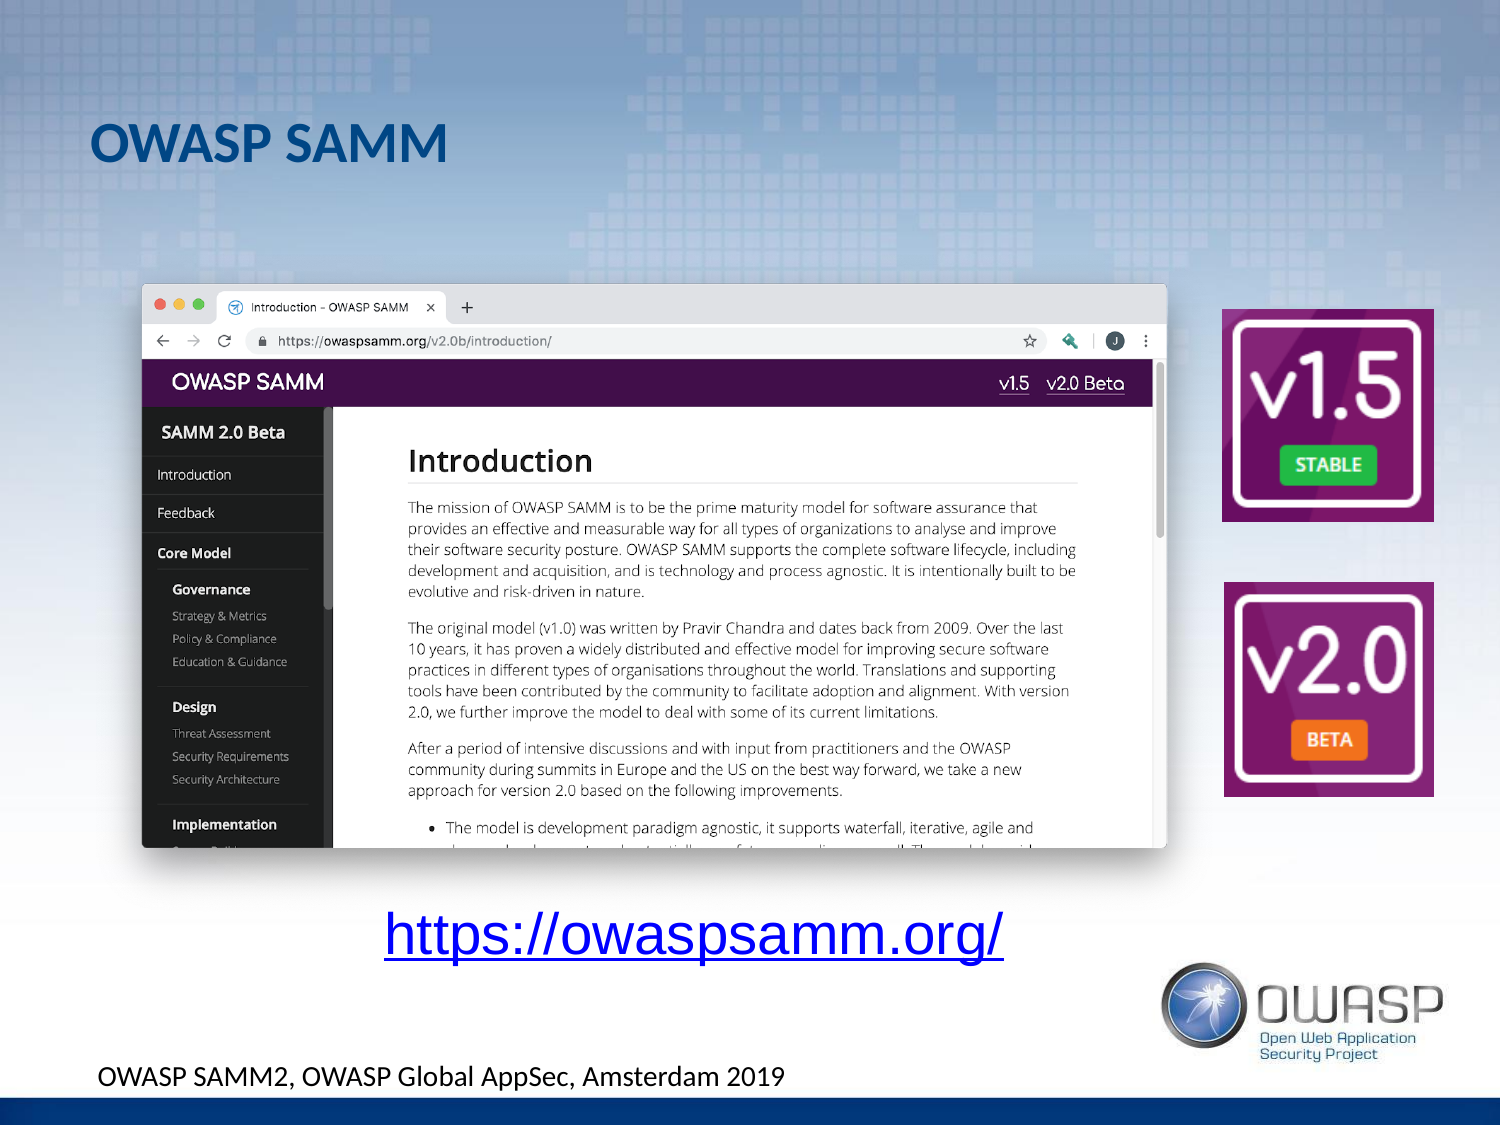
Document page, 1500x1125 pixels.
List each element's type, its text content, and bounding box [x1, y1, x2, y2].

picture [0, 0, 1500, 1125]
text_box https://owaspsamm.org/ [369, 927, 1020, 974]
text_box OWASP SAMM2, OWASP Global AppSec, Amsterdam 2019 [0, 1042, 884, 1103]
title OWASP SAMM [75, 45, 1425, 233]
